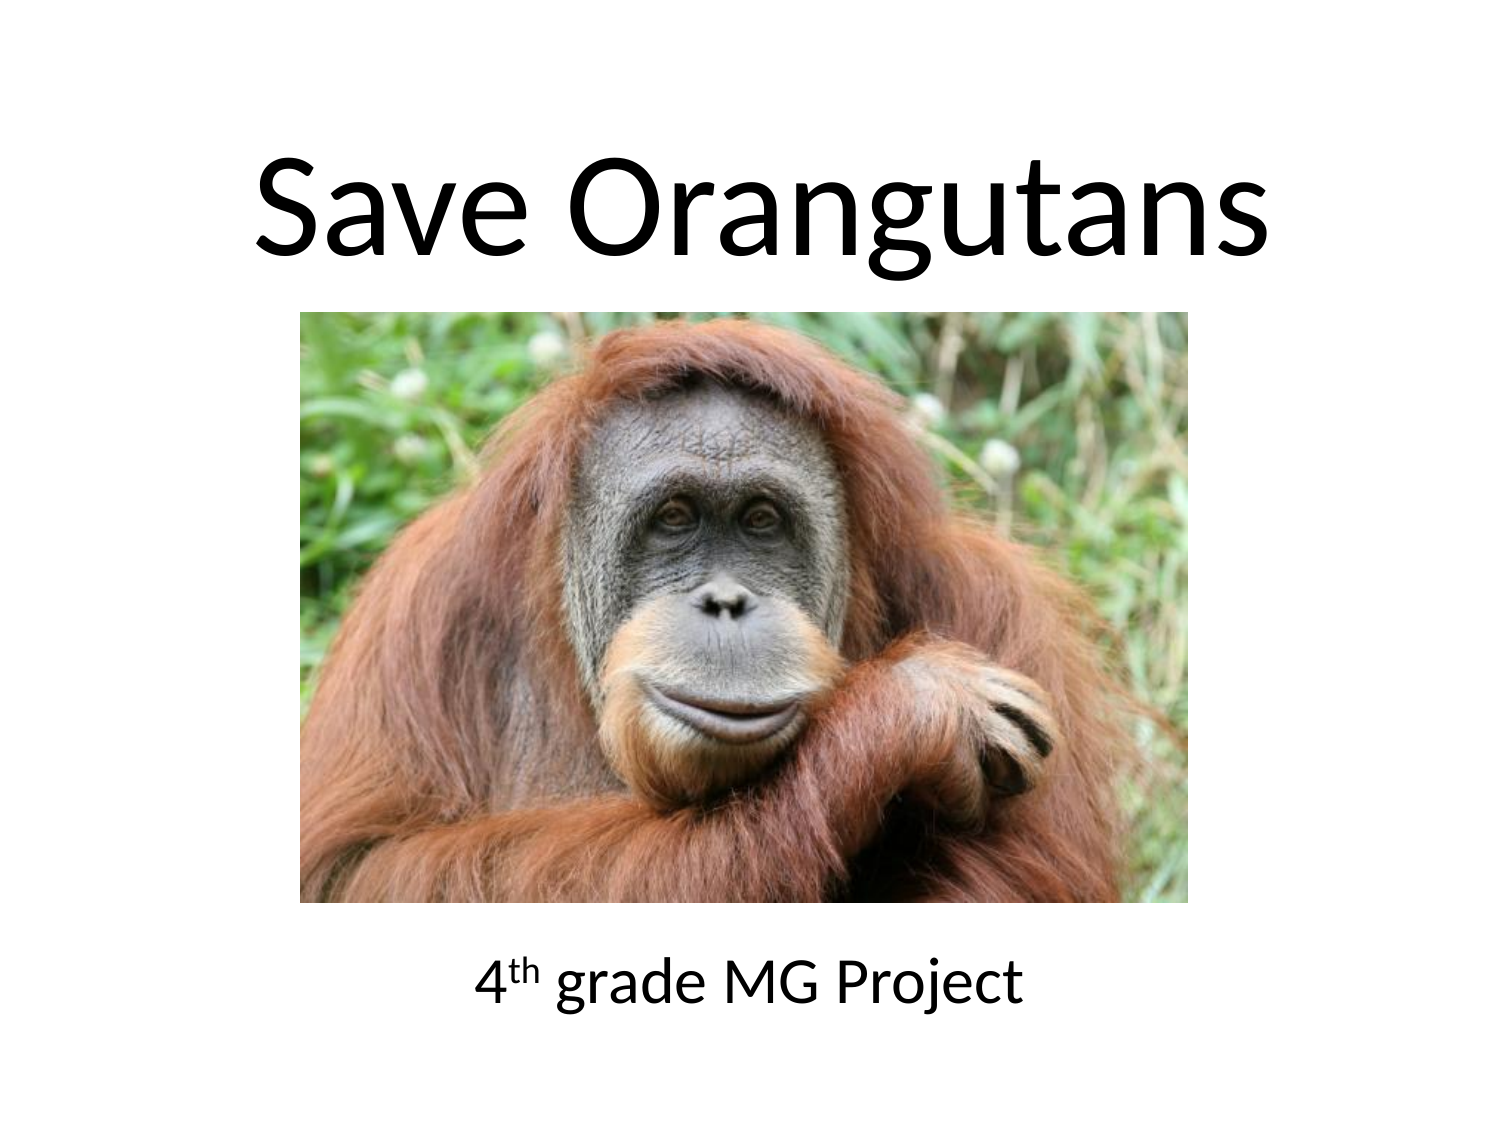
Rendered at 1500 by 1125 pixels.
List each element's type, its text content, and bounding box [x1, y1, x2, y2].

subtitle 4th grade MG Project [225, 837, 1275, 1025]
title Save Orangutans [125, 75, 1400, 317]
picture [299, 312, 1188, 903]
